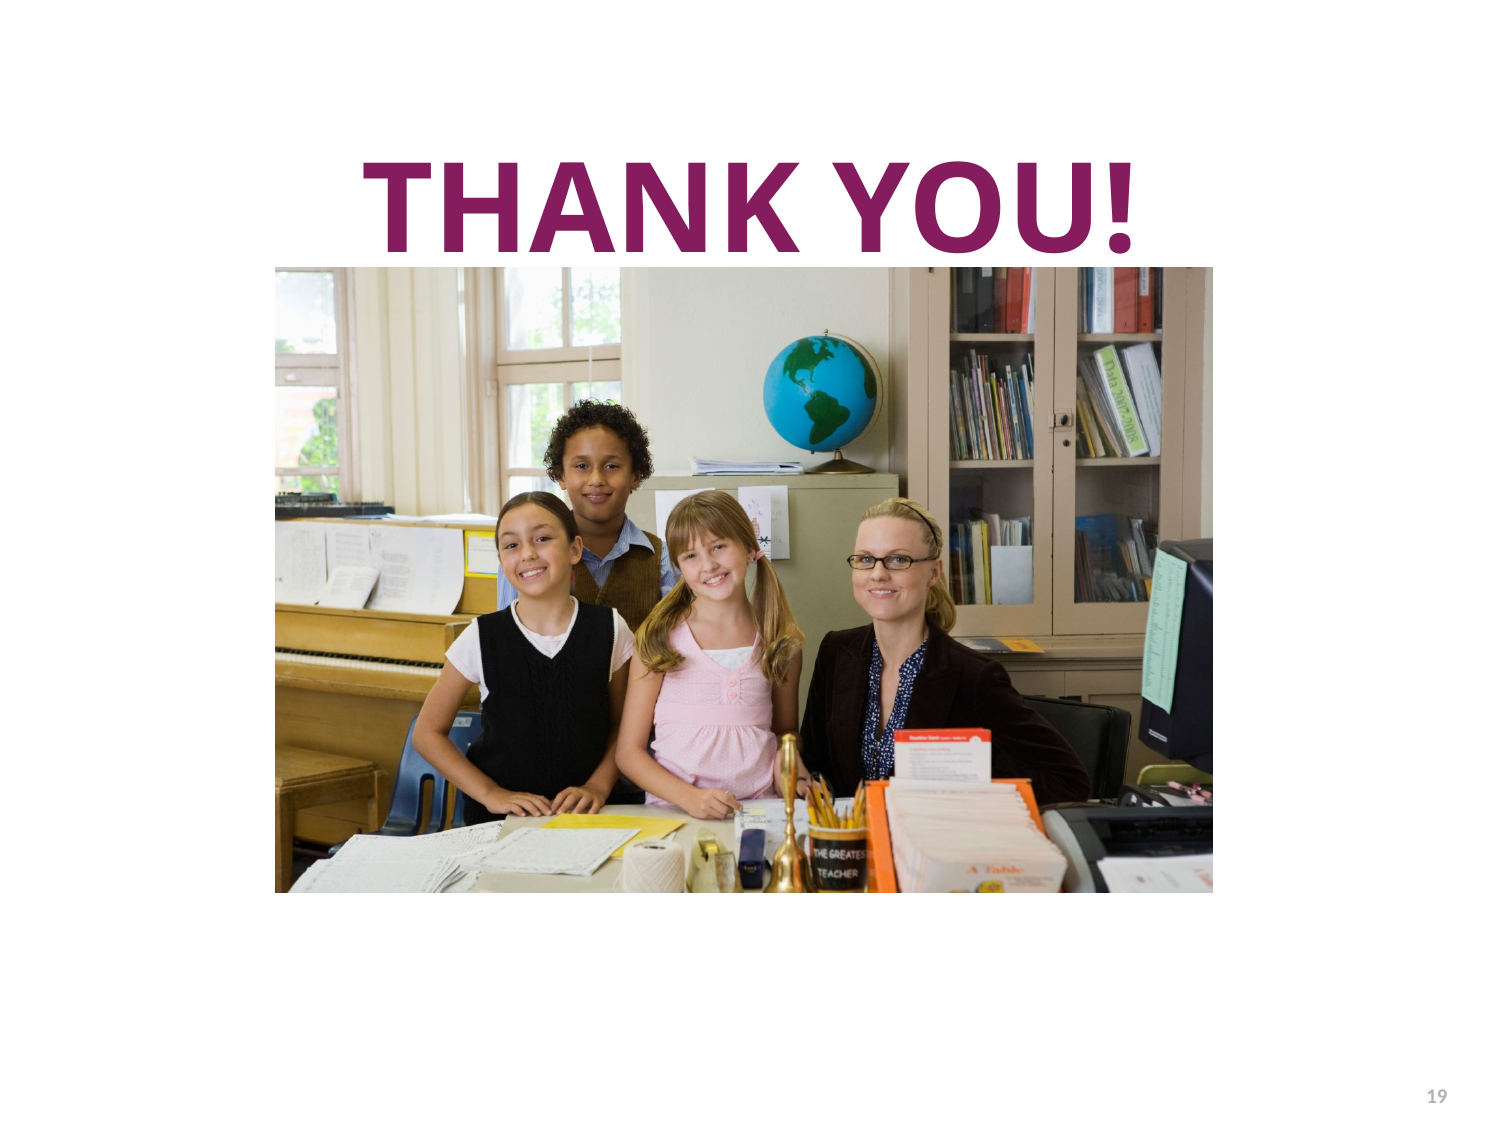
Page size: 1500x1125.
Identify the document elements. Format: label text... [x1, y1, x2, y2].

slide_number 19 [1112, 1077, 1463, 1113]
title THANK YOU! [75, 117, 1425, 288]
picture [274, 267, 1213, 893]
